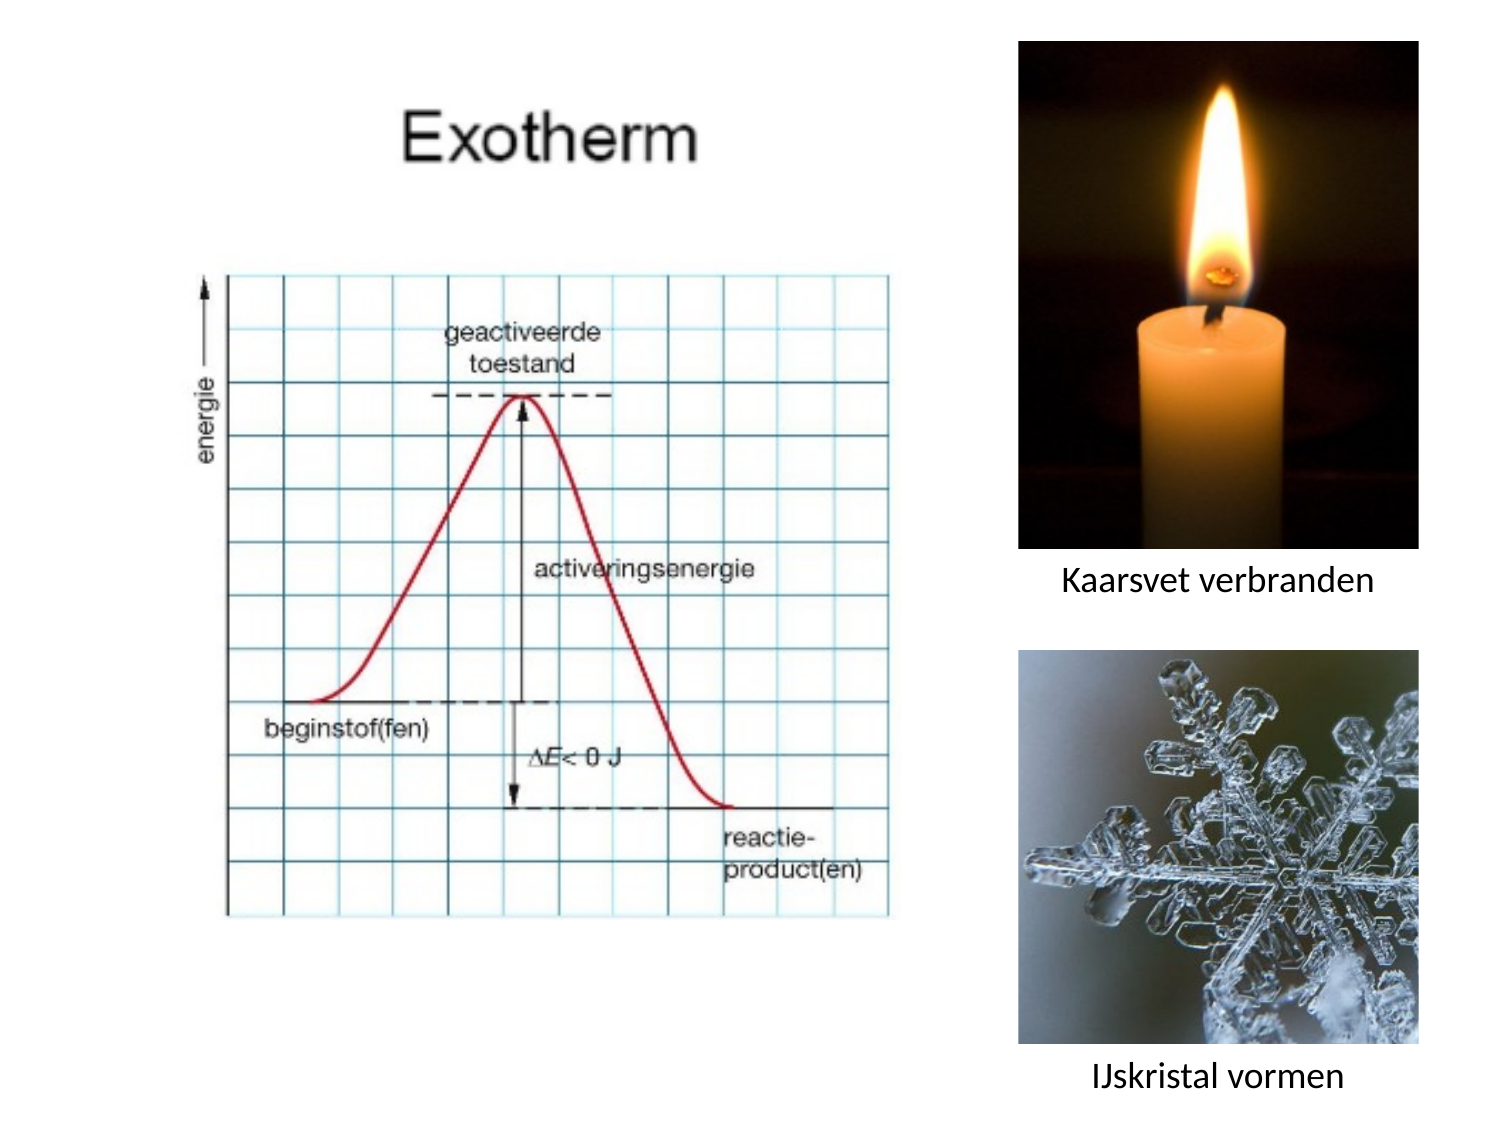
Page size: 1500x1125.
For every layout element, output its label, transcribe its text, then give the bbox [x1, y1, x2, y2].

picture [62, 86, 1003, 190]
text_box Kaarsvet verbranden [1046, 549, 1391, 608]
picture [1018, 622, 1419, 1044]
picture [173, 244, 902, 920]
text_box IJskristal vormen [1076, 1044, 1361, 1104]
picture [1018, 41, 1419, 549]
